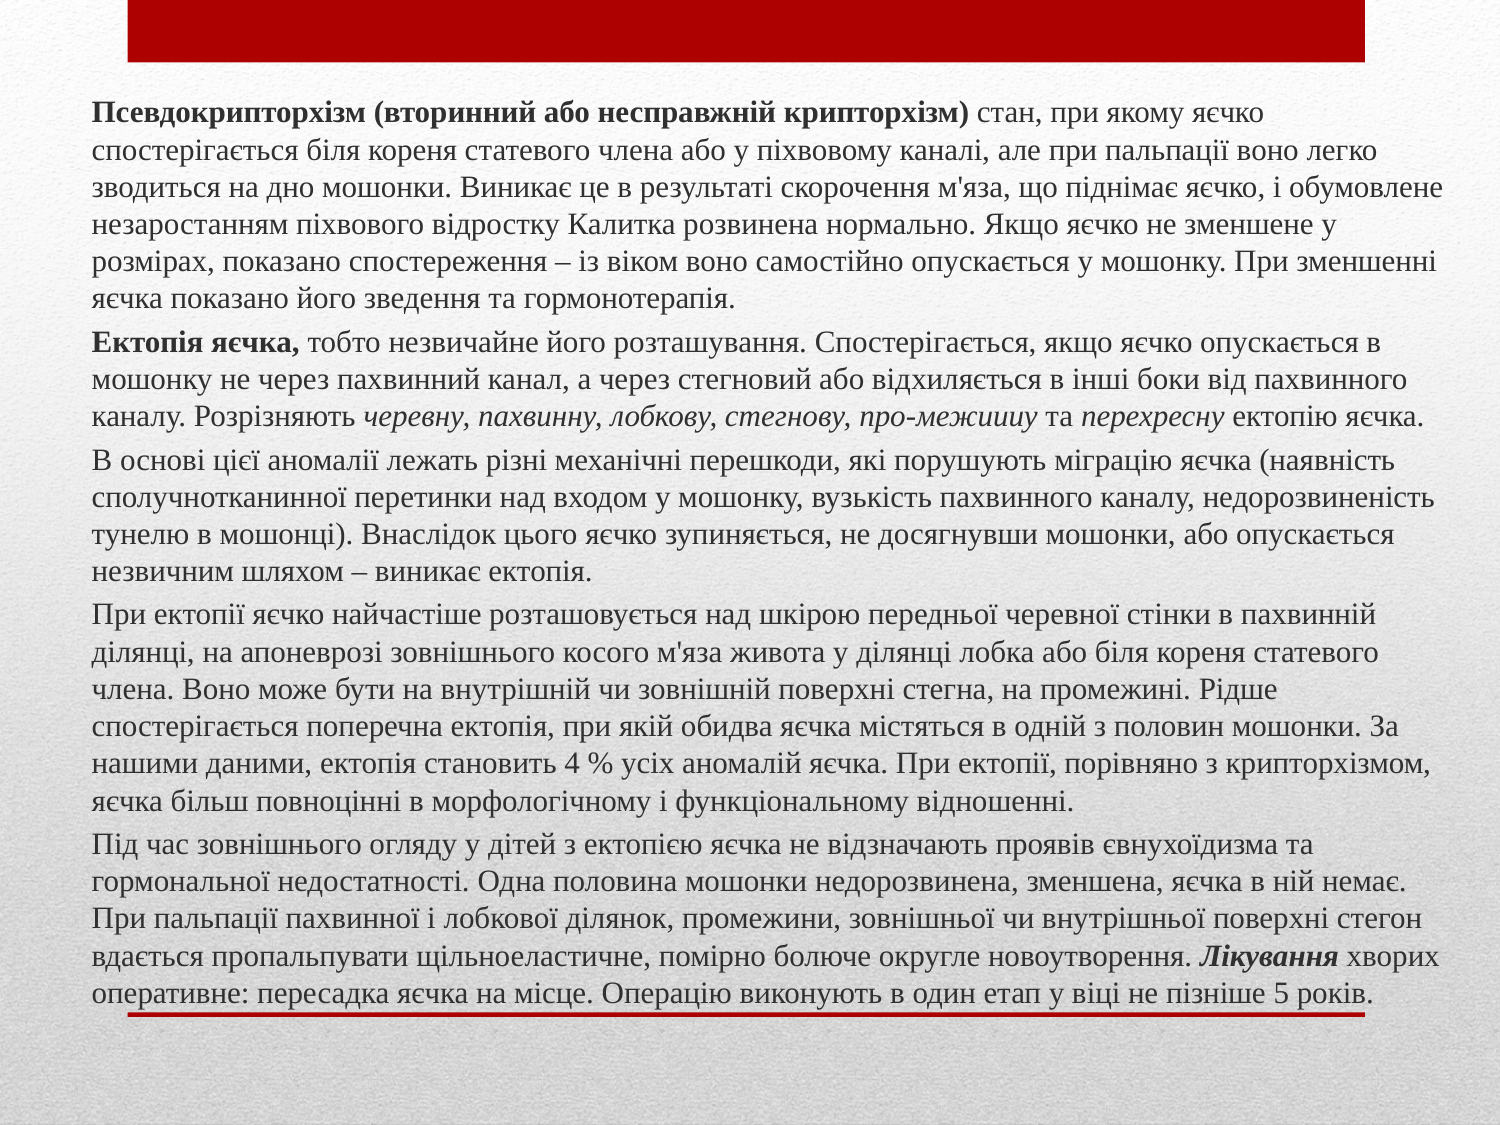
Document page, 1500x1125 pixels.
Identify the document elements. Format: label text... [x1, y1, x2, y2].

list Псевдокрипторхізм (вторинний або несправжній крипторхізм) стан, при якому яєчко спостерігається біля кореня статевого члена або у піхвовому каналі, але при пальпації воно легко зводиться на дно мошонки. Виникає це в результаті скорочення м'яза, що піднімає яєчко, і обумовлене незаростанням піхвового відростку Калитка розвинена нормально. Якщо яєчко не зменшене у розмірах, показано спостережен­ня – із віком воно самостійно опу­скається у мошонку. При змен­шенні яєчка показано його зведен­ня та гормонотерапія. Ектопія яєчка, тобто незви­чайне його розташування. Спосте­рігається, якщо яєчко опускається в мошонку не через пахвинний канал, а через стегновий або від­хиляється в інші боки від пахвин­ного каналу. Розрізняють черевну, пахвинну, лобкову, стегнову, про-межиииу та перехресну ектопію яєчка. В основі цієї аномалії лежать різні механічні перешкоди, які по­рушують міграцію яєчка (наявність сполучнотканинної перетинки над входом у мошонку, вузькість пахвинного каналу, недорозвиненість тунелю в мошонці). Внаслідок цього яєчко зупиняється, не досягнувши мошонки, або опускається незвичним шляхом – виникає ектопія. При ектопії яєчко найчастіше розташовується над шкірою передньої черевної стінки в пахвинній ділянці, на апоневрозі зовнішнього косого м'яза живота у ділянці лобка або біля кореня статевого члена. Воно може бути на внутрішній чи зовнішній поверхні стегна, на промежині. Рідше спостерігається поперечна ектопія, при якій обидва яєчка містяться в одній з половин мошонки. За нашими даними, ектопія становить 4 % усіх аномалій яєчка. При ектопії, порівняно з крипторхізмом, яєчка більш повноцінні в морфологічному і функціональному відношенні. Під час зовнішнього огляду у дітей з ектопією яєчка не відзначають проявів євнухоїдизма та гормональної недостатності. Одна половина мошонки недорозвинена, зменшена, яєчка в ній немає. При пальпації пахвинної і лобкової ділянок, промежини, зовнішньої чи внутрішньої поверхні стегон вдається пропальпувати щільноеластичне, помірно болюче округле новоутворення. Лікування хворих оперативне: пересадка яєчка на місце. Операцію виконують в один етап у віці не пізніше 5 років. [76, 30, 1459, 1071]
